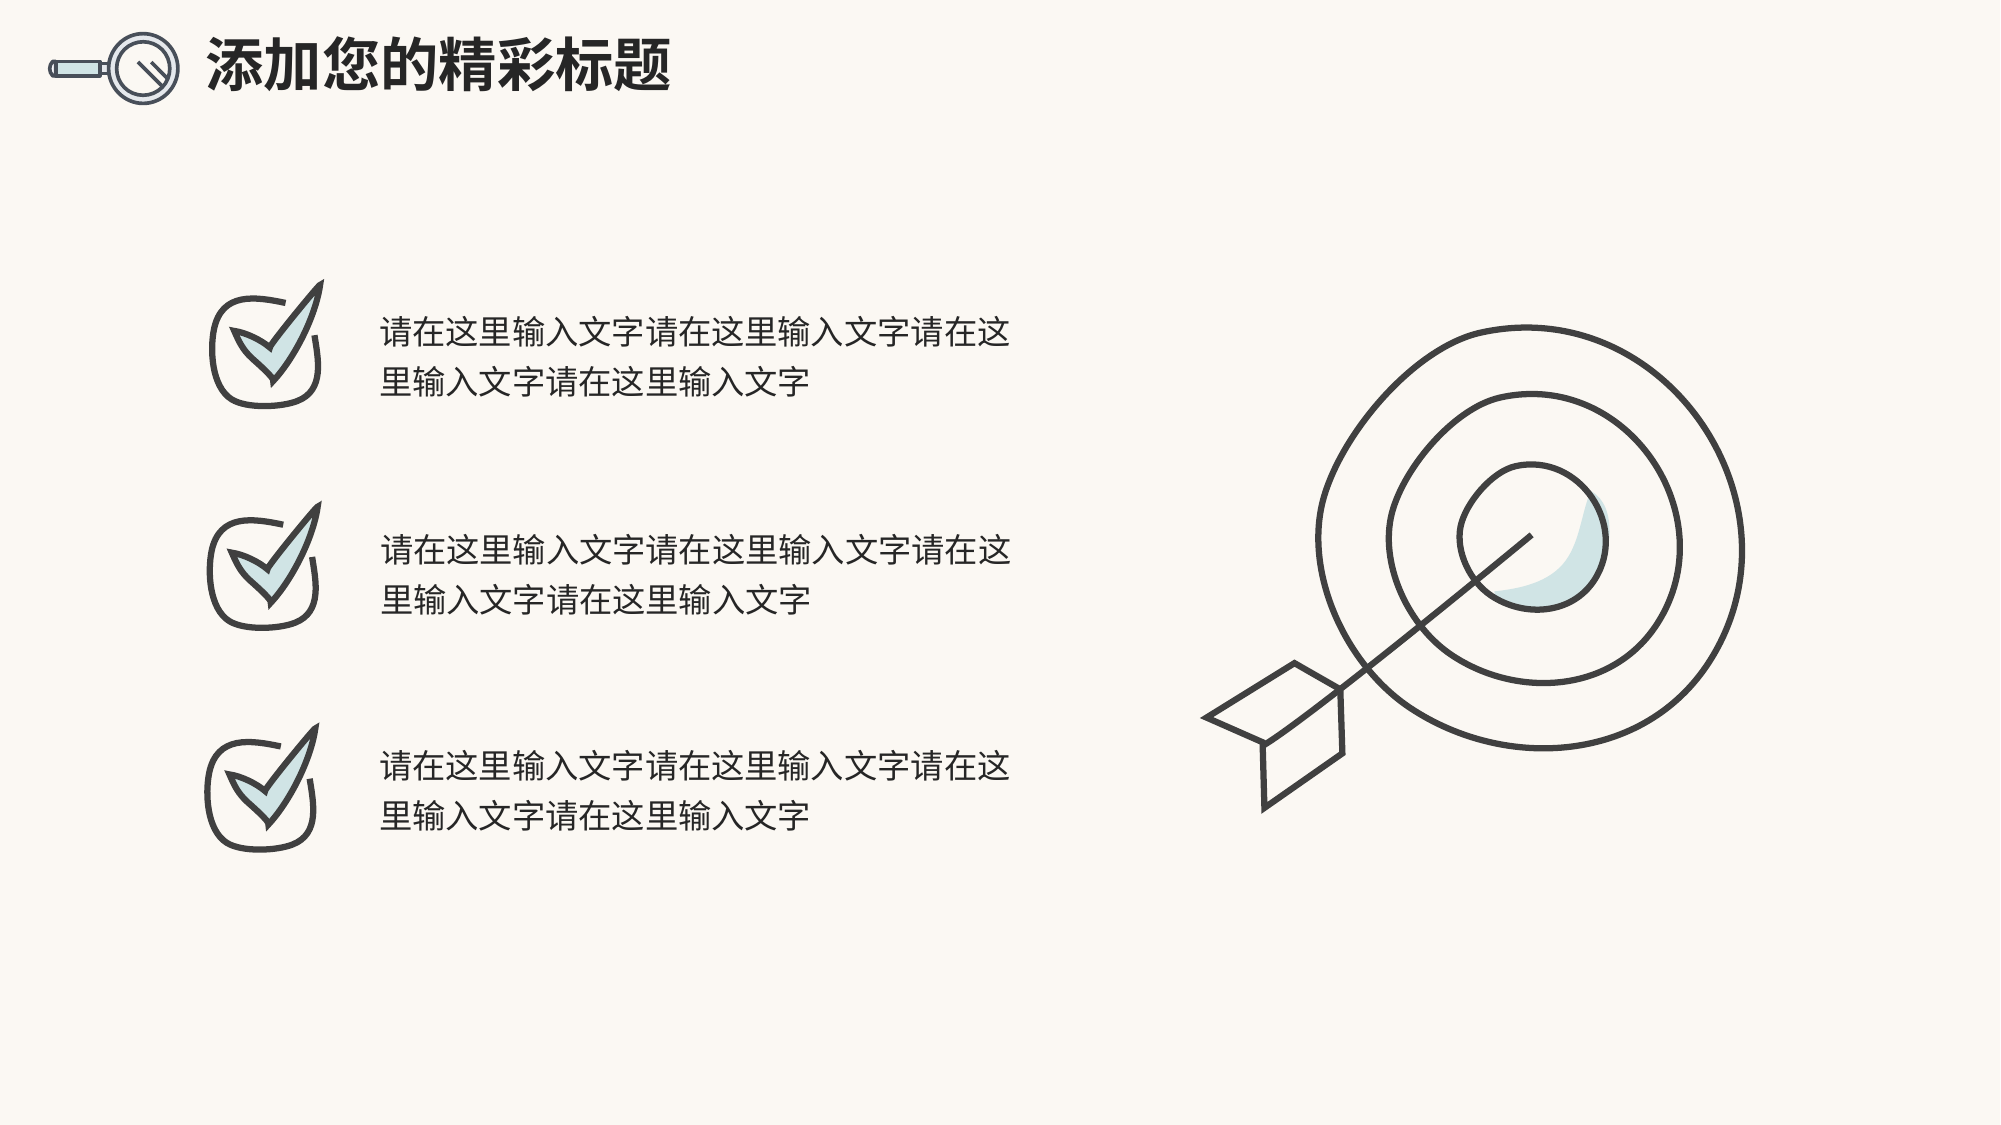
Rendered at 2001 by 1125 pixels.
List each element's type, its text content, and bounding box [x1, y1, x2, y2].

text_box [212, 284, 320, 407]
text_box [207, 728, 316, 850]
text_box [1182, 364, 1754, 784]
text_box 请在这里输入文字请在这里输入文字请在这里输入文字请在这里输入文字 [364, 294, 1040, 409]
text_box 请在这里输入文字请在这里输入文字请在这里输入文字请在这里输入文字 [364, 728, 1040, 843]
text_box 请在这里输入文字请在这里输入文字请在这里输入文字请在这里输入文字 [365, 511, 1041, 627]
text_box 添加您的精彩标题 [191, 20, 693, 106]
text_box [48, 30, 178, 104]
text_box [209, 506, 318, 628]
